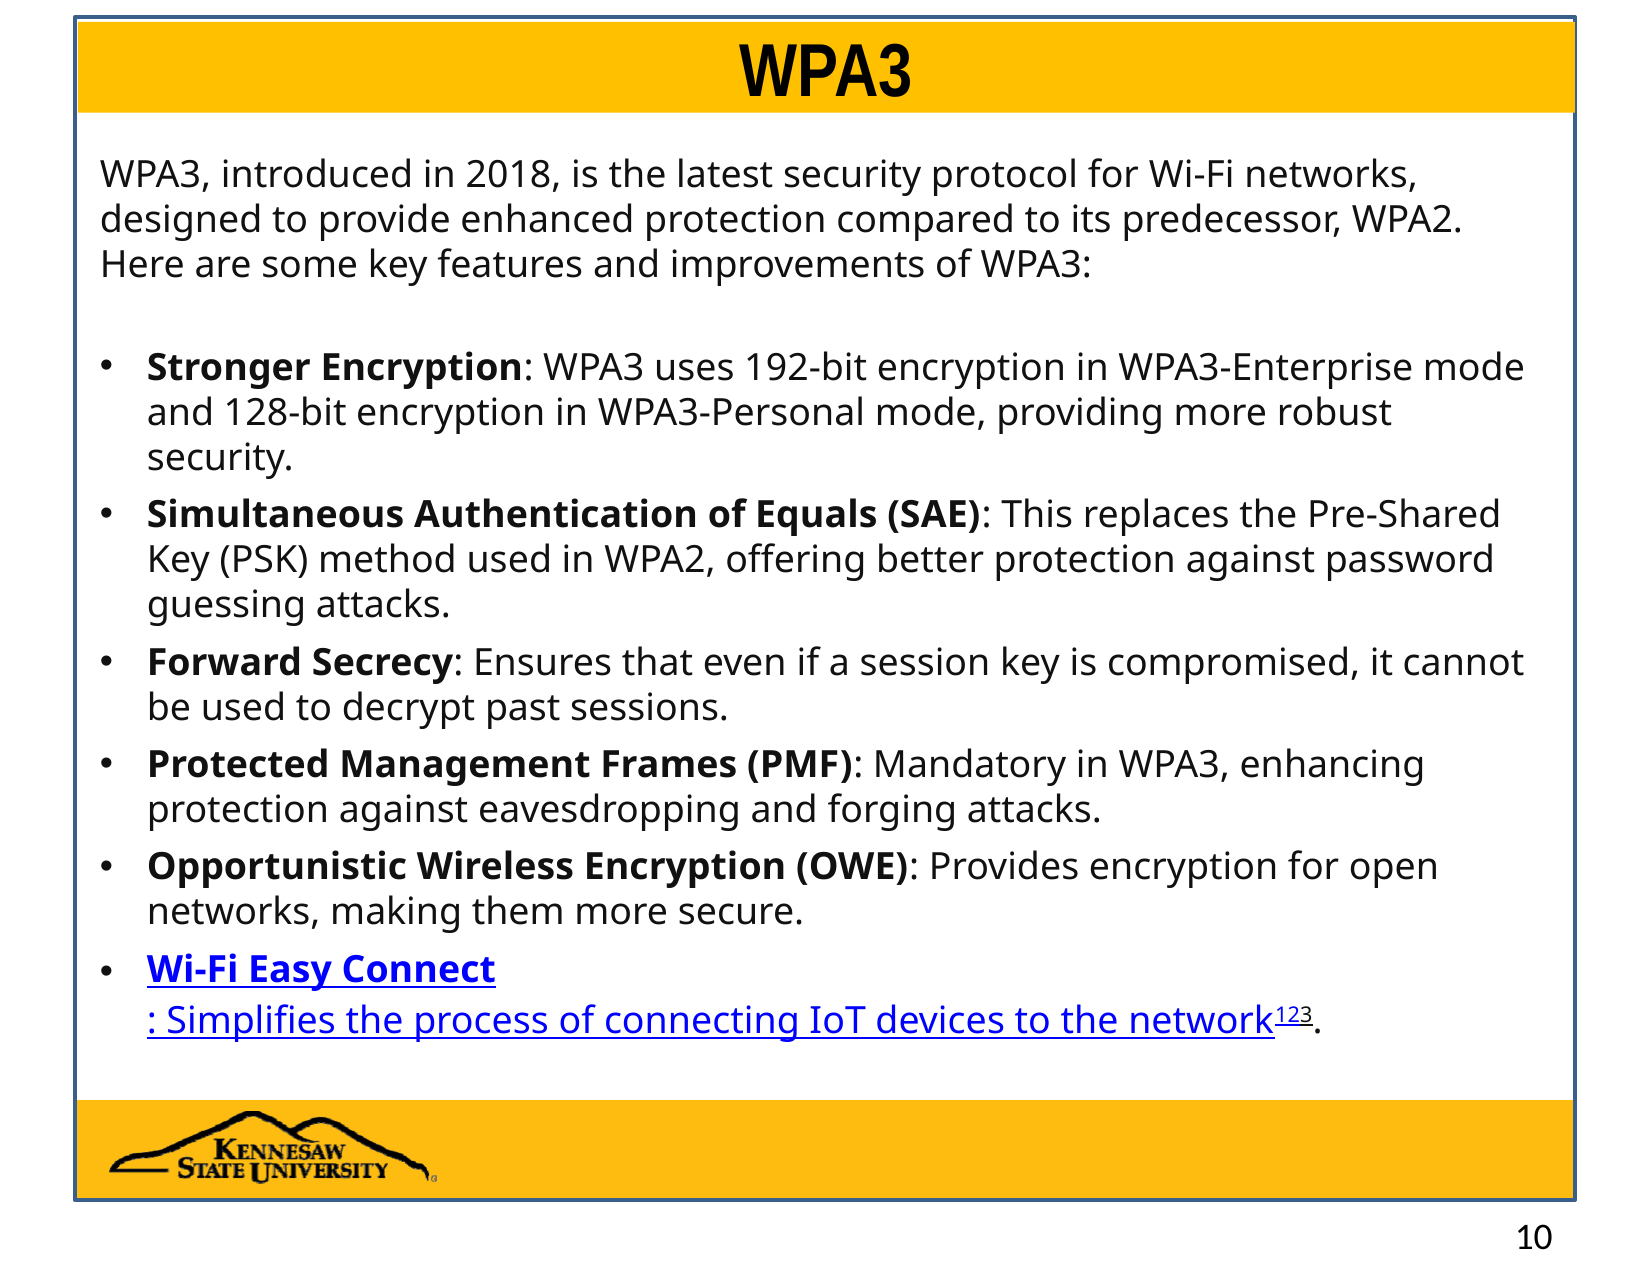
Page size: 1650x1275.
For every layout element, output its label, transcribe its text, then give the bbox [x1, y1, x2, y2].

picture [108, 1111, 437, 1184]
title WPA3 [77, 21, 1575, 113]
list WPA3, introduced in 2018, is the latest security protocol for Wi-Fi networks, designed to provide enhanced protection compared to its predecessor, WPA2. Here are some key features and improvements of WPA3: Stronger Encryption: WPA3 uses 192-bit encryption in WPA3-Enterprise mode and 128-bit encryption in WPA3-Personal mode, providing more robust security. Simultaneous Authentication of Equals (SAE): This replaces the Pre-Shared Key (PSK) method used in WPA2, offering better protection against password guessing attacks. Forward Secrecy: Ensures that even if a session key is compromised, it cannot be used to decrypt past sessions. Protected Management Frames (PMF): Mandatory in WPA3, enhancing protection against eavesdropping and forging attacks. Opportunistic Wireless Encryption (OWE): Provides encryption for open networks, making them more secure. Wi-Fi Easy Connect: Simplifies the process of connecting IoT devices to the network123. [99, 150, 1550, 983]
